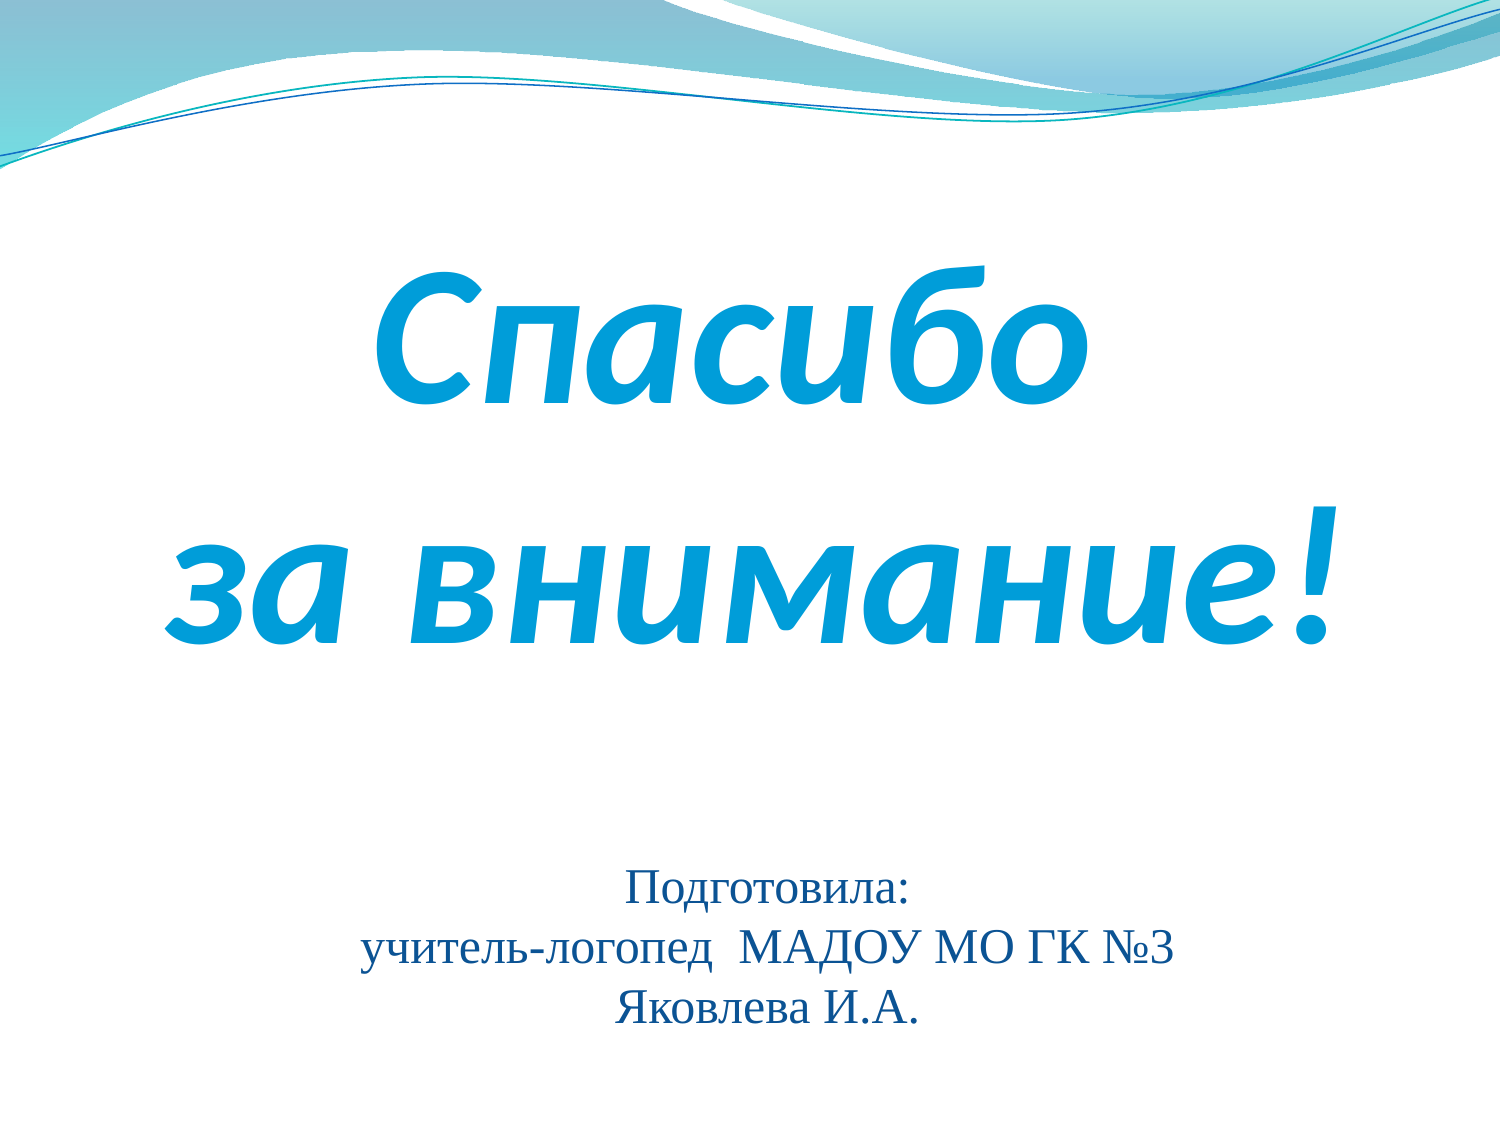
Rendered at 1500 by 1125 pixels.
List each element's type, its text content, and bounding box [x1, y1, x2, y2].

text_box Подготовила: учитель-логопед МАДОУ МО ГК №3 Яковлева И.А. [289, 845, 1247, 1101]
list Спасибо за внимание! [123, 196, 1388, 740]
